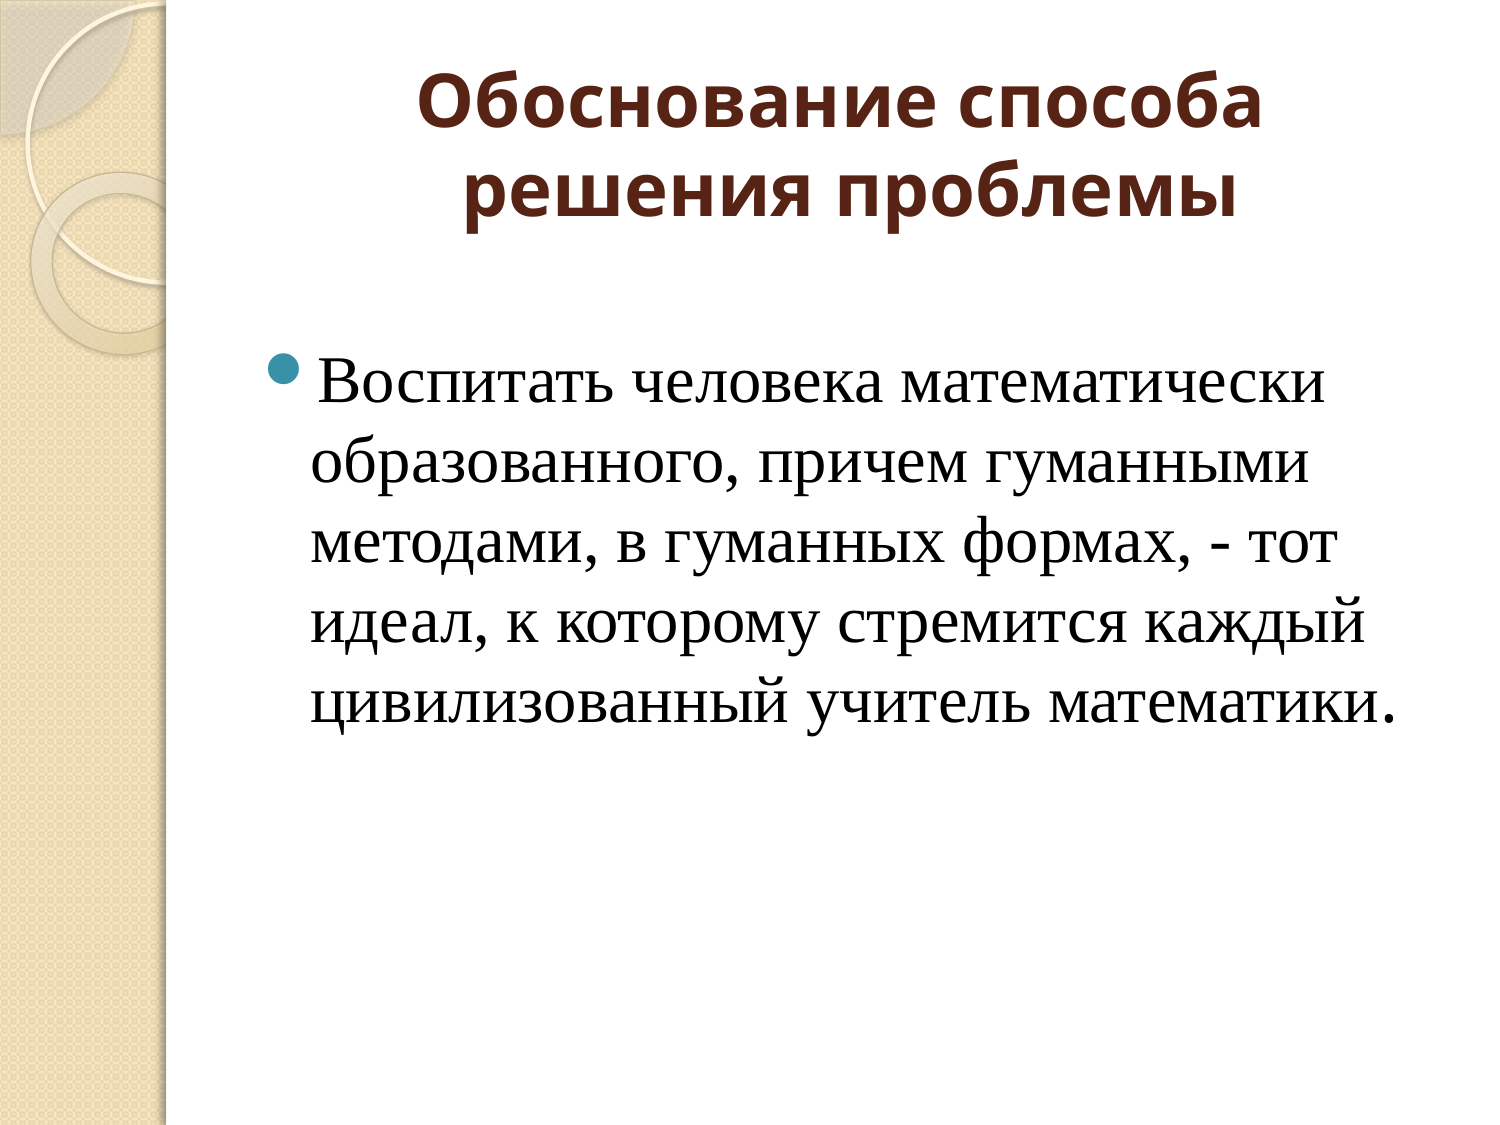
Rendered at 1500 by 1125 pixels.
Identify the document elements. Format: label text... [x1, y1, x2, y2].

list Воспитать человека математически образованного, причем гуманными методами, в гуманных формах, - тот идеал, к которому стремится каждый цивилизованный учитель математики. [235, 328, 1466, 1025]
title Обоснование способа решения проблемы [235, 45, 1466, 328]
